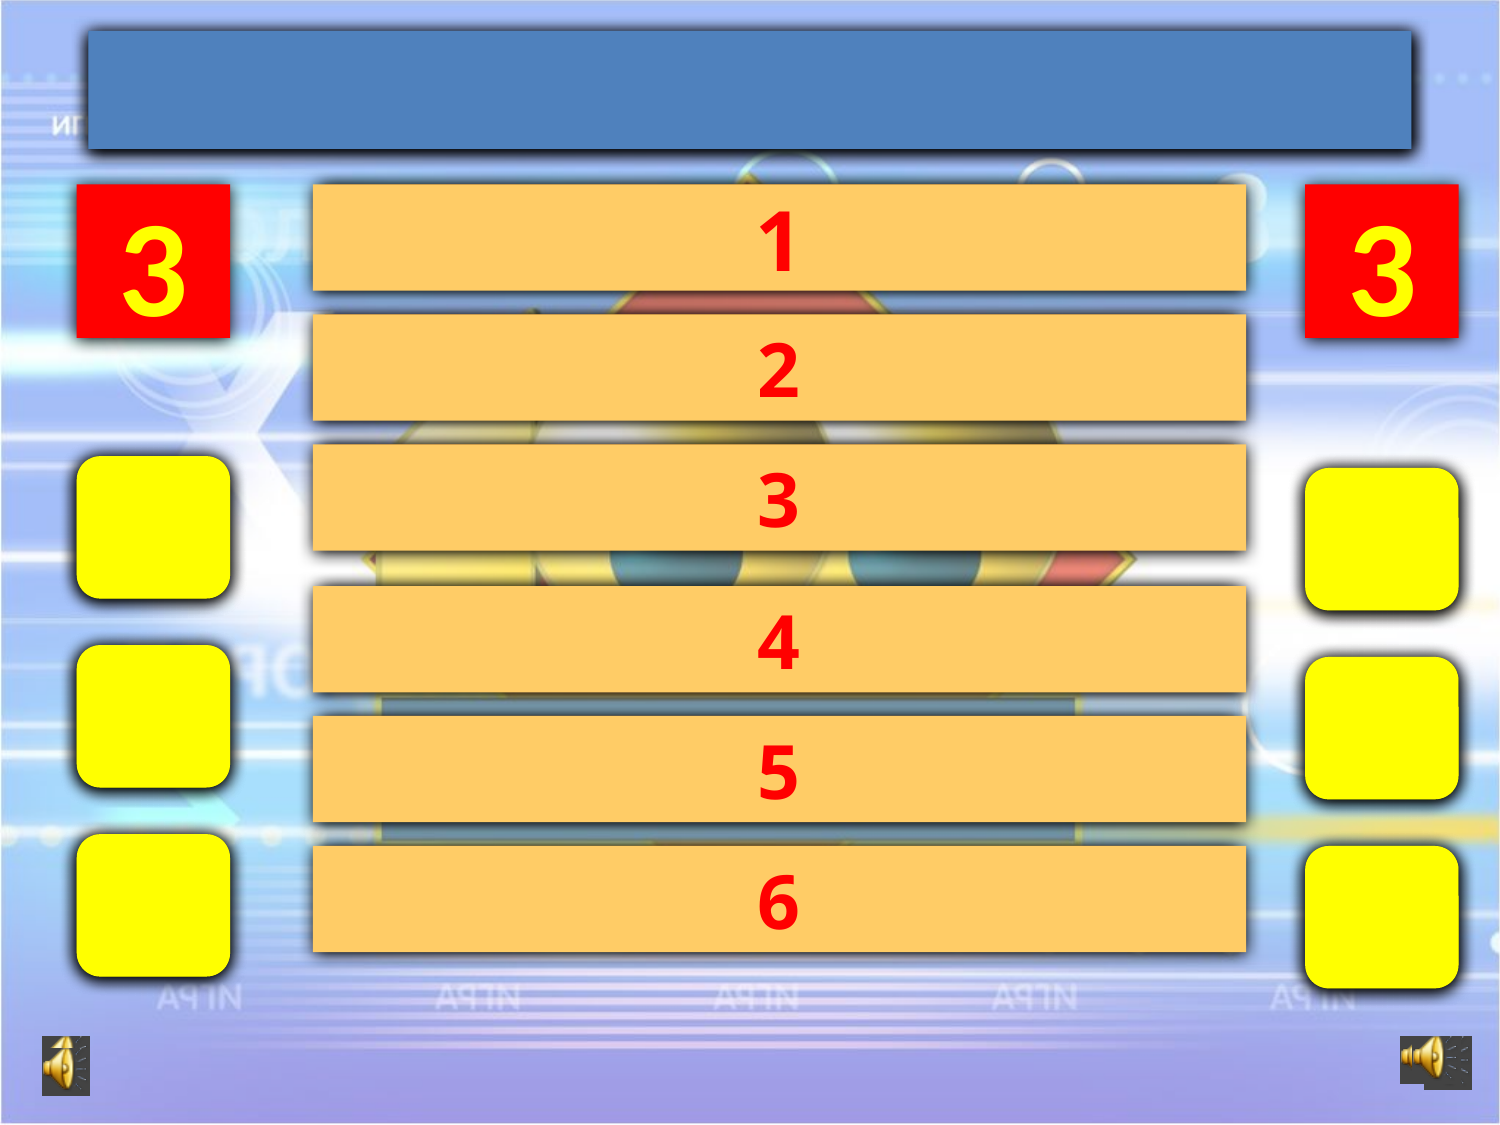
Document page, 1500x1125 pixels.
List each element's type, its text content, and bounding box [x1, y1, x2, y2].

text_box [74, 832, 233, 979]
text_box [74, 454, 233, 601]
text_box [86, 29, 1413, 151]
picture [1399, 1034, 1474, 1092]
text_box [1303, 654, 1461, 802]
text_box 3 [75, 182, 232, 340]
text_box [1303, 465, 1461, 613]
text_box 5 [311, 714, 1248, 824]
text_box 3 [311, 442, 1248, 553]
text_box 1 [311, 182, 1248, 293]
text_box [74, 643, 233, 790]
text_box 6 [311, 844, 1248, 954]
text_box [1303, 843, 1461, 991]
text_box 2 [311, 312, 1248, 423]
text_box 3 [1303, 182, 1461, 340]
text_box 4 [311, 584, 1248, 694]
picture [41, 1034, 92, 1098]
